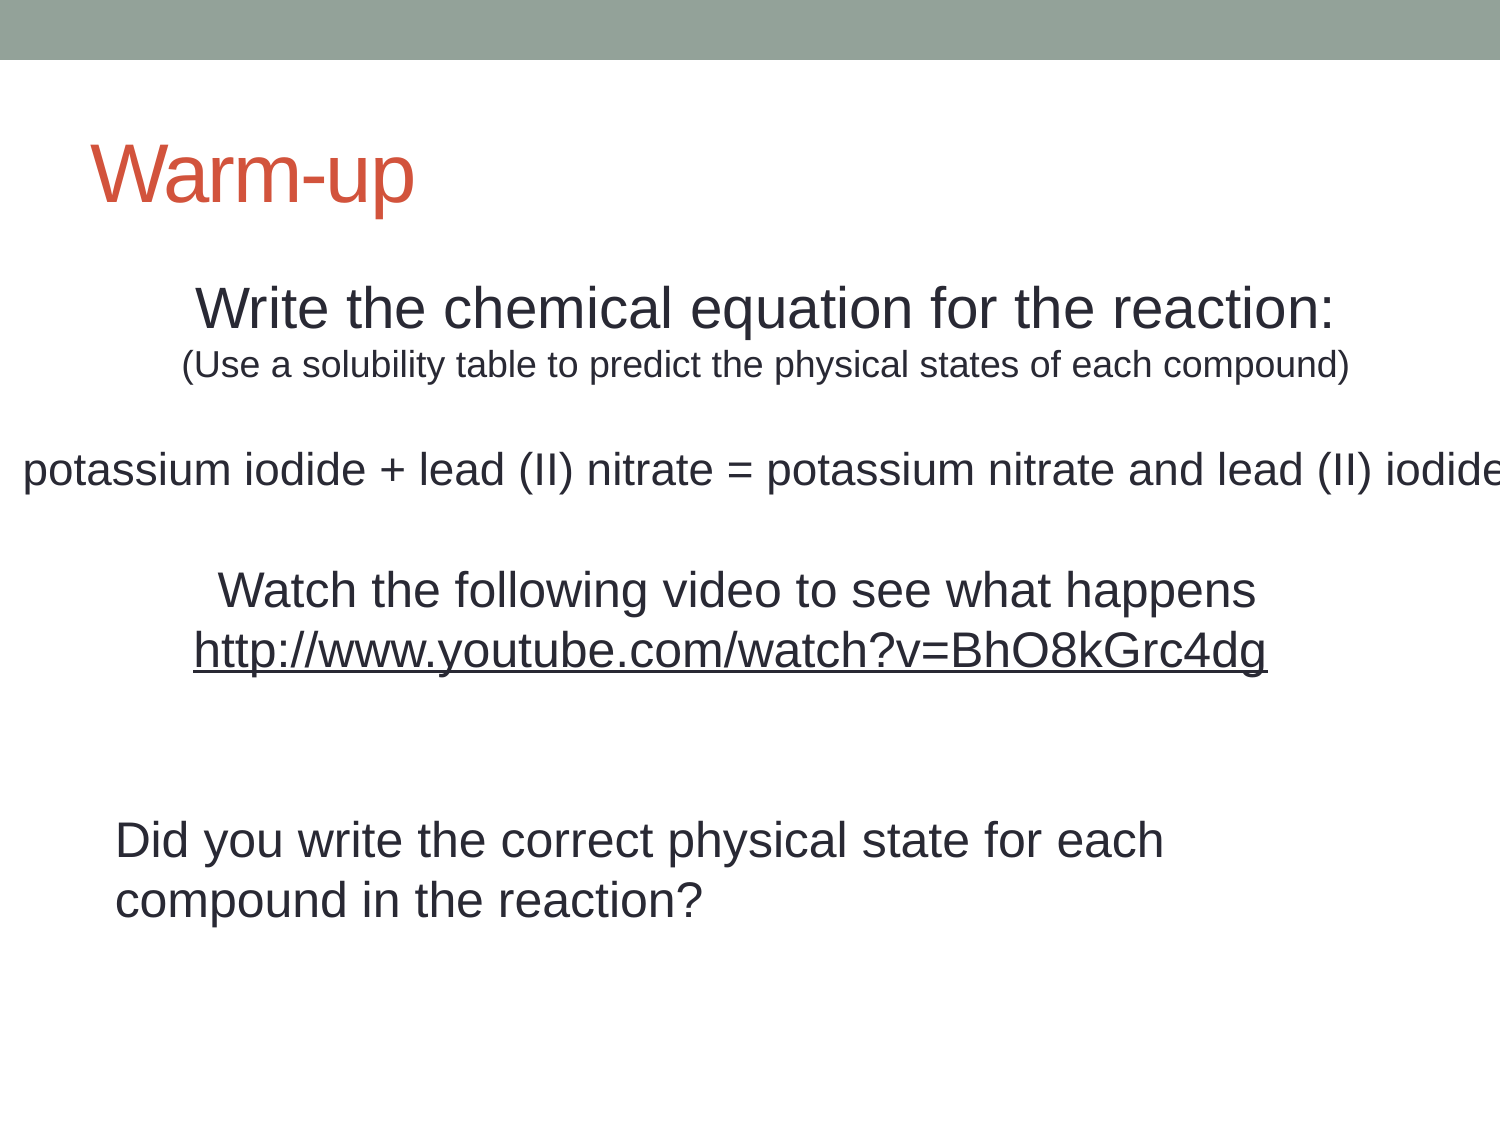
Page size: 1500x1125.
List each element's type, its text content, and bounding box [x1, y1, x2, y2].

title Warm-up [75, 87, 1425, 250]
text_box Watch the following video to see what happens http://www.youtube.com/watch?v=BhO8kGrc4dg [125, 549, 1350, 685]
text_box Did you write the correct physical state for each compound in the reaction? [99, 799, 1400, 935]
text_box Write the chemical equation for the reaction: (Use a solubility table to predict the physical states of each compound) potassium iodide + lead (II) nitrate = potassium nitrate and lead (II) iodide [8, 262, 1500, 503]
